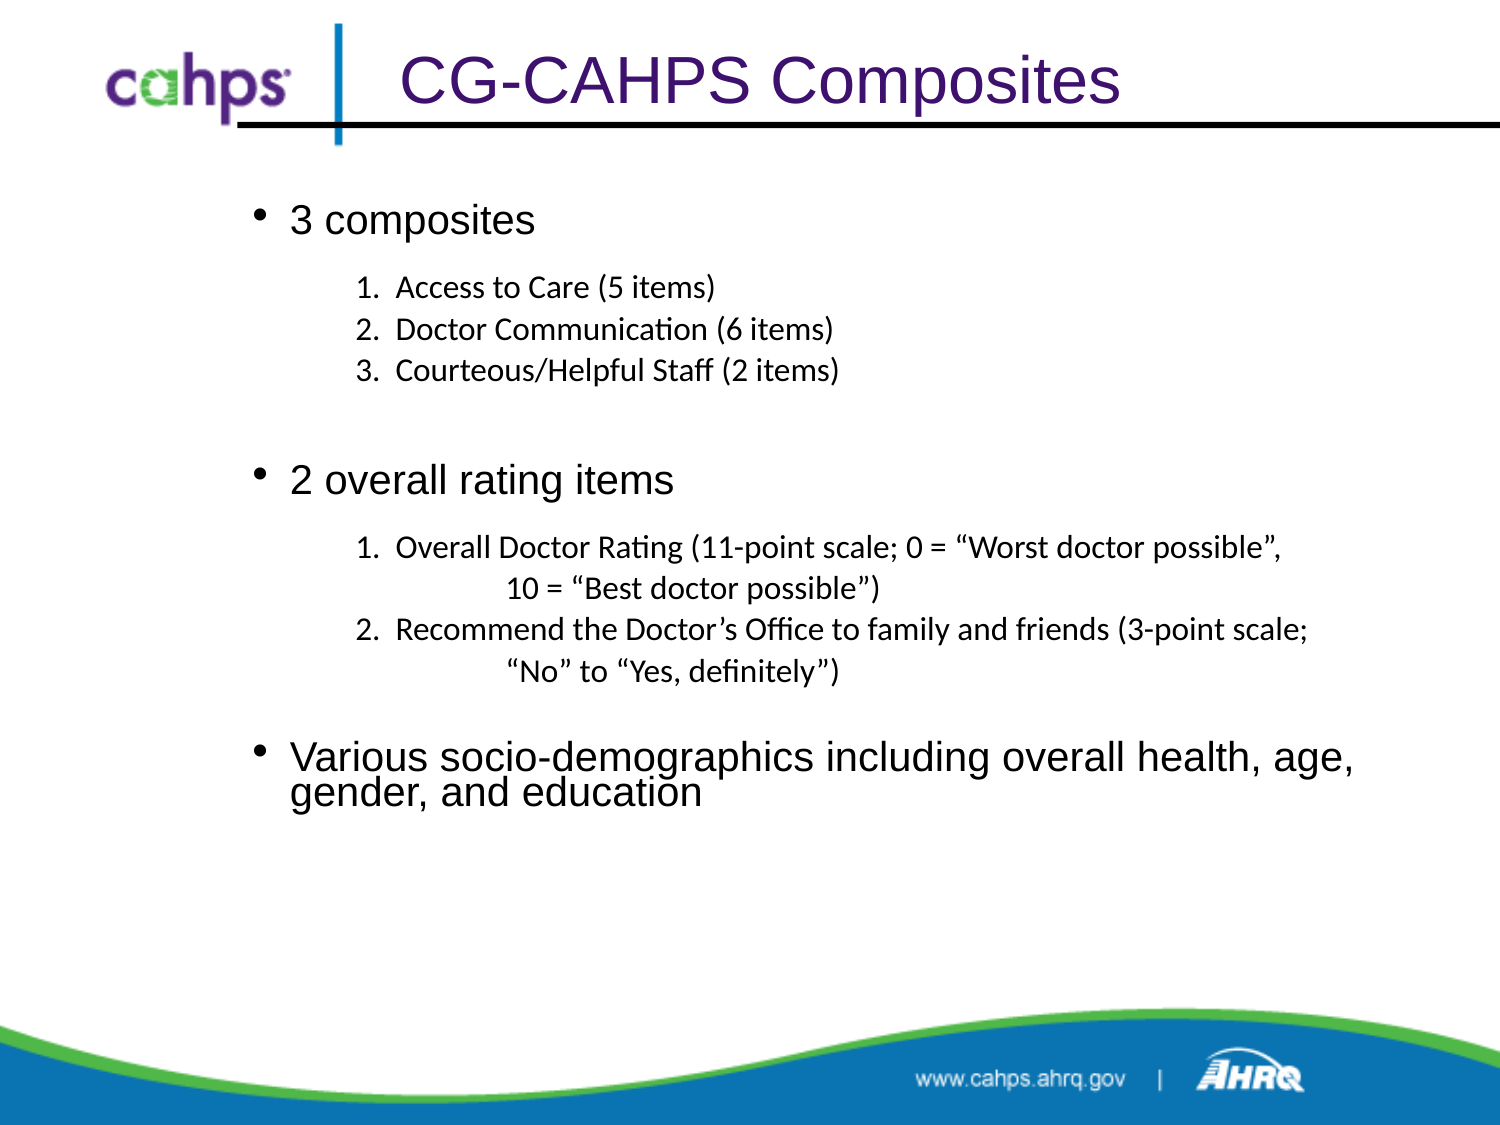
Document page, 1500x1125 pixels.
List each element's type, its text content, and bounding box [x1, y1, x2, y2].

picture [0, 7, 1500, 1125]
list 3 composites 1. Access to Care (5 items) 2. Doctor Communication (6 items) 3. Courteous/Helpful Staff (2 items) 2 overall rating items 1. Overall Doctor Rating (11-point scale; 0 = “Worst doctor possible”, 10 = “Best doctor possible”) 2. Recommend the Doctor’s Office to family and friends (3-point scale; “No” to “Yes, definitely”) Various socio-demographics including overall health, age, gender, and education [237, 185, 1438, 920]
title CG-CAHPS Composites [385, 22, 1386, 140]
